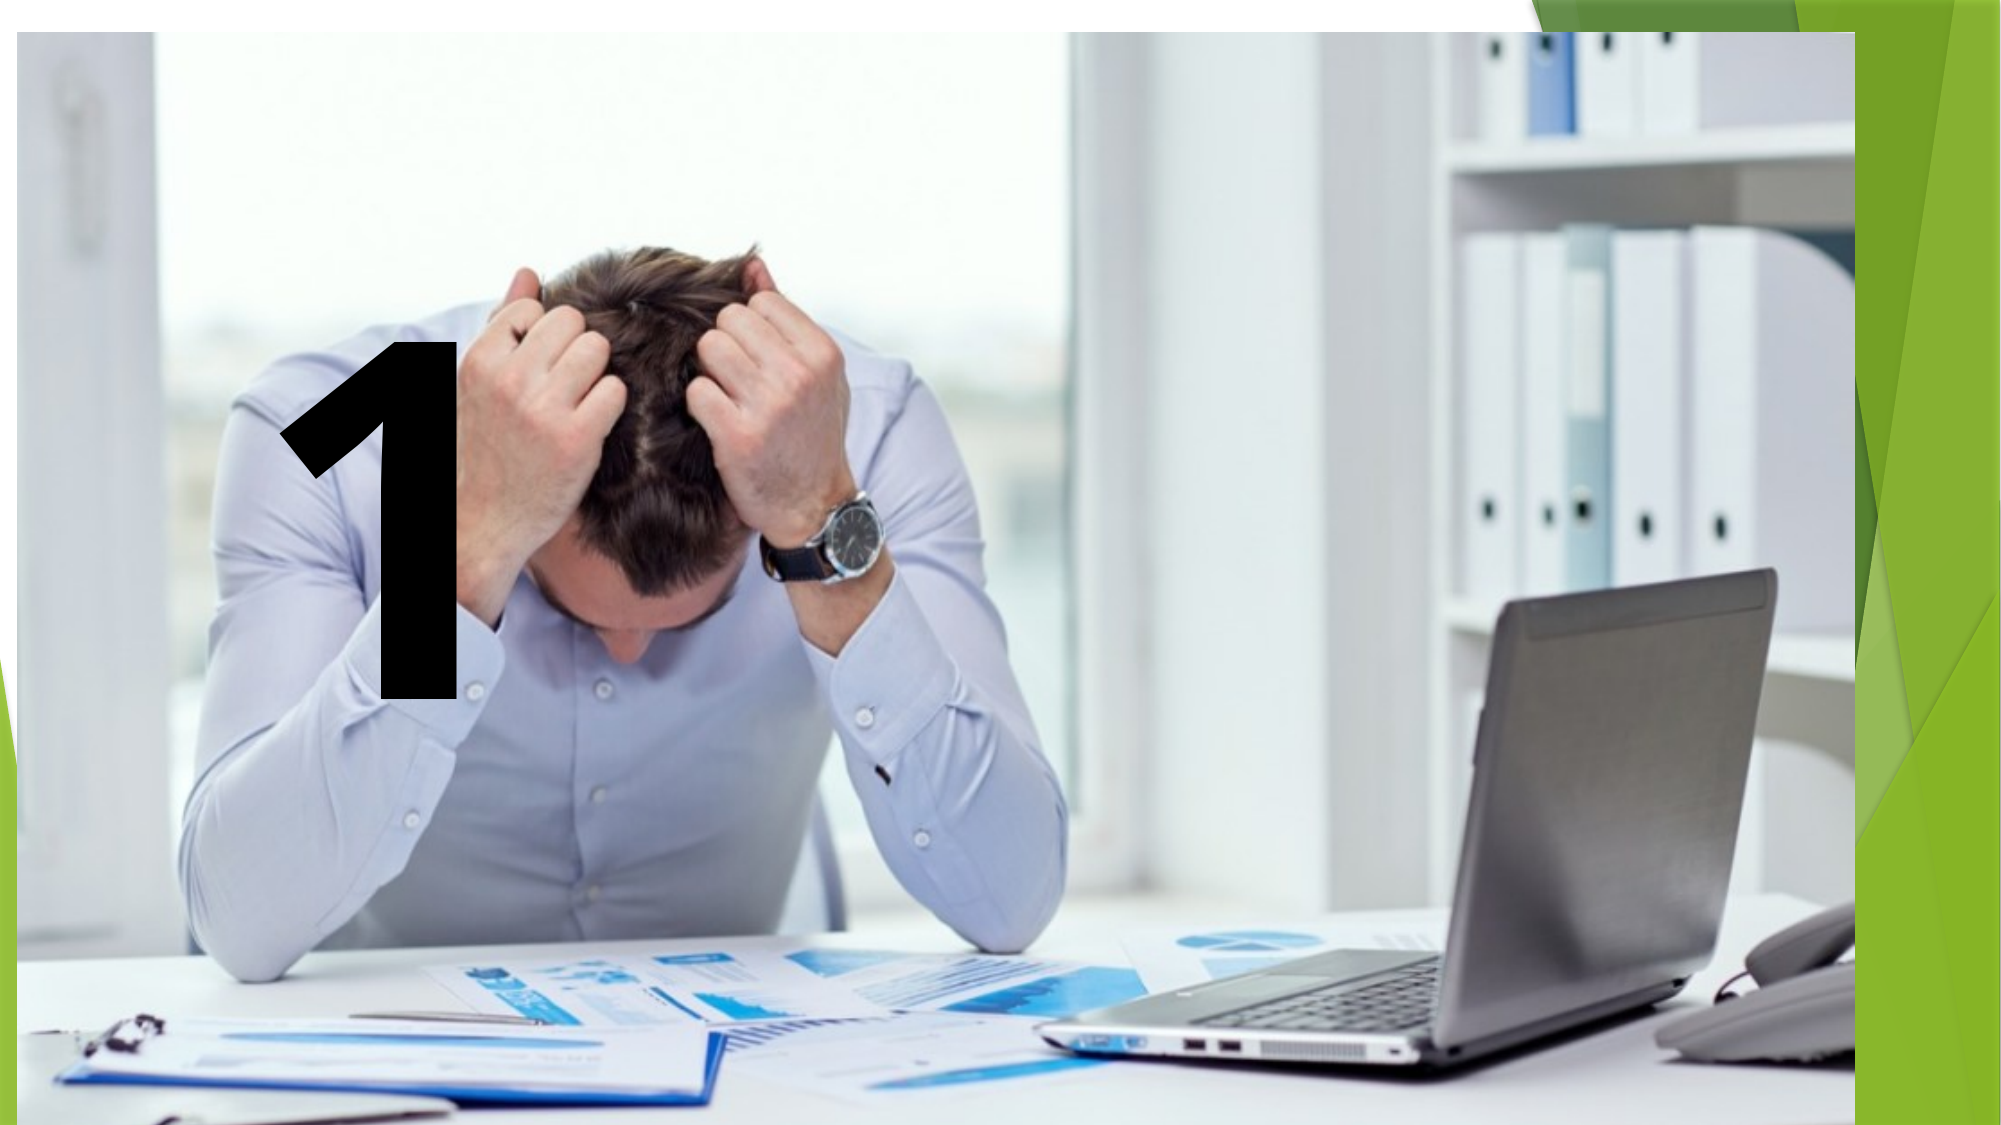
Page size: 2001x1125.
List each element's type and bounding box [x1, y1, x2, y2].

list [16, 32, 1856, 1125]
